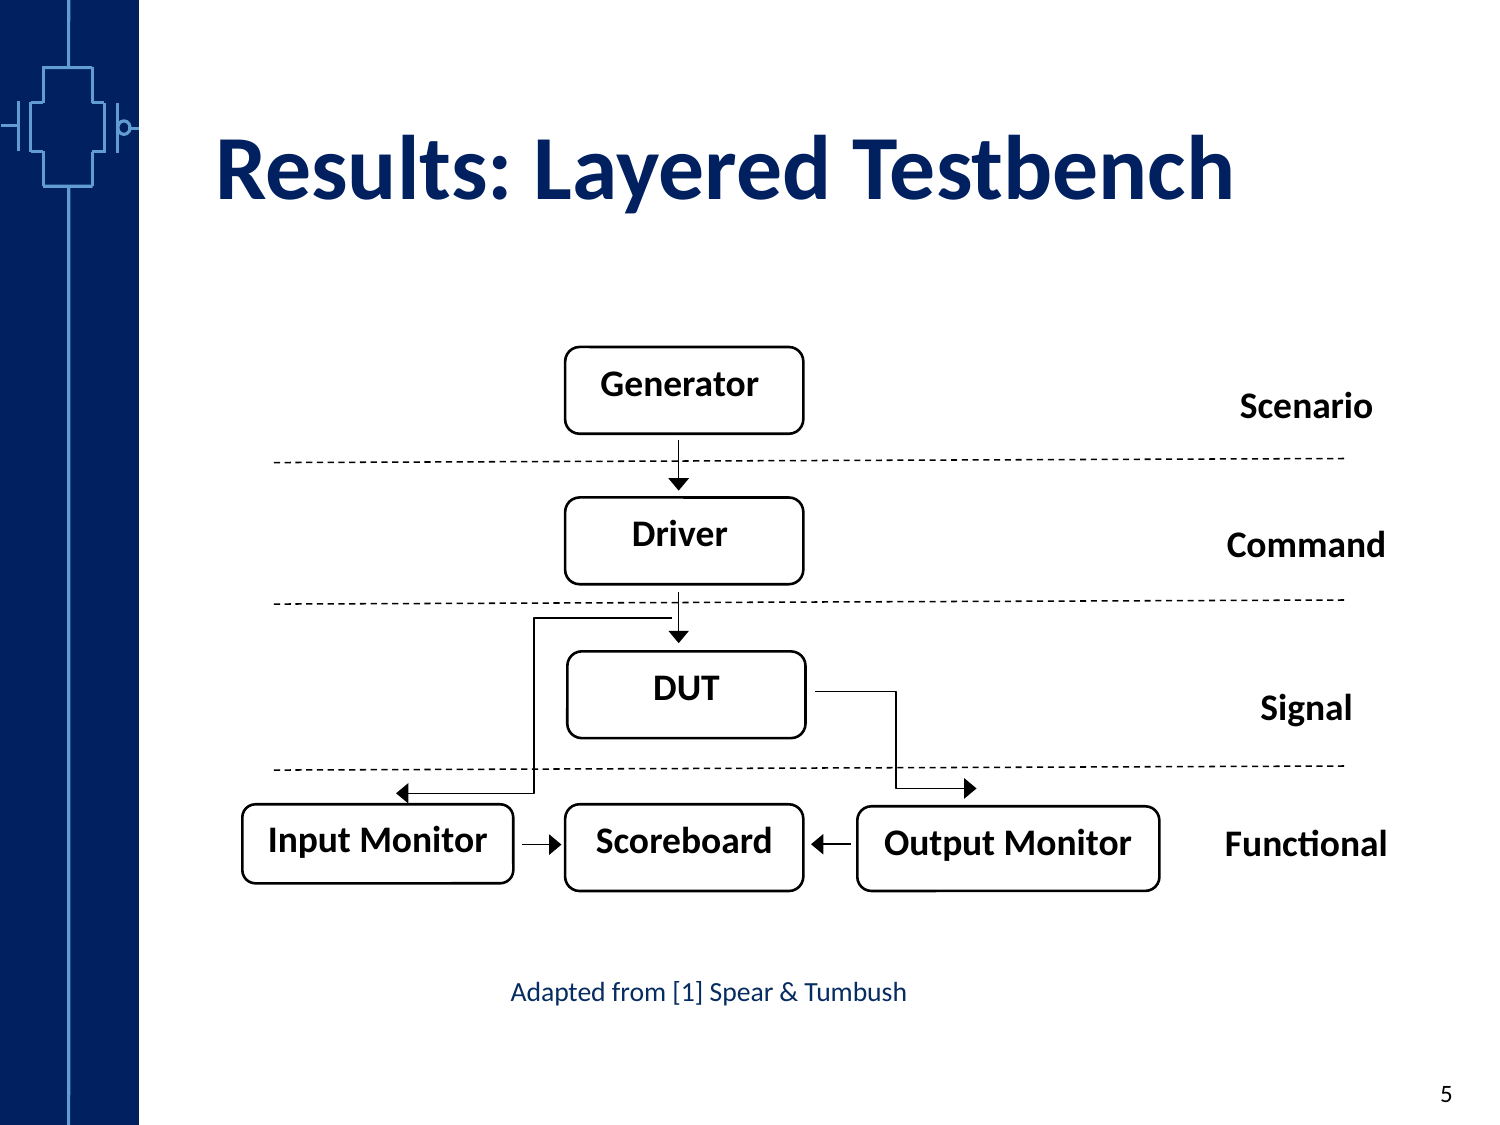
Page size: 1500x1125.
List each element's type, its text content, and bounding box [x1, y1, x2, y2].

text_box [241, 346, 1409, 904]
slide_number 5 [1425, 1062, 1488, 1123]
title Results: Layered Testbench [200, 37, 1388, 225]
text_box Adapted from [1] Spear & Tumbush [465, 966, 953, 1038]
